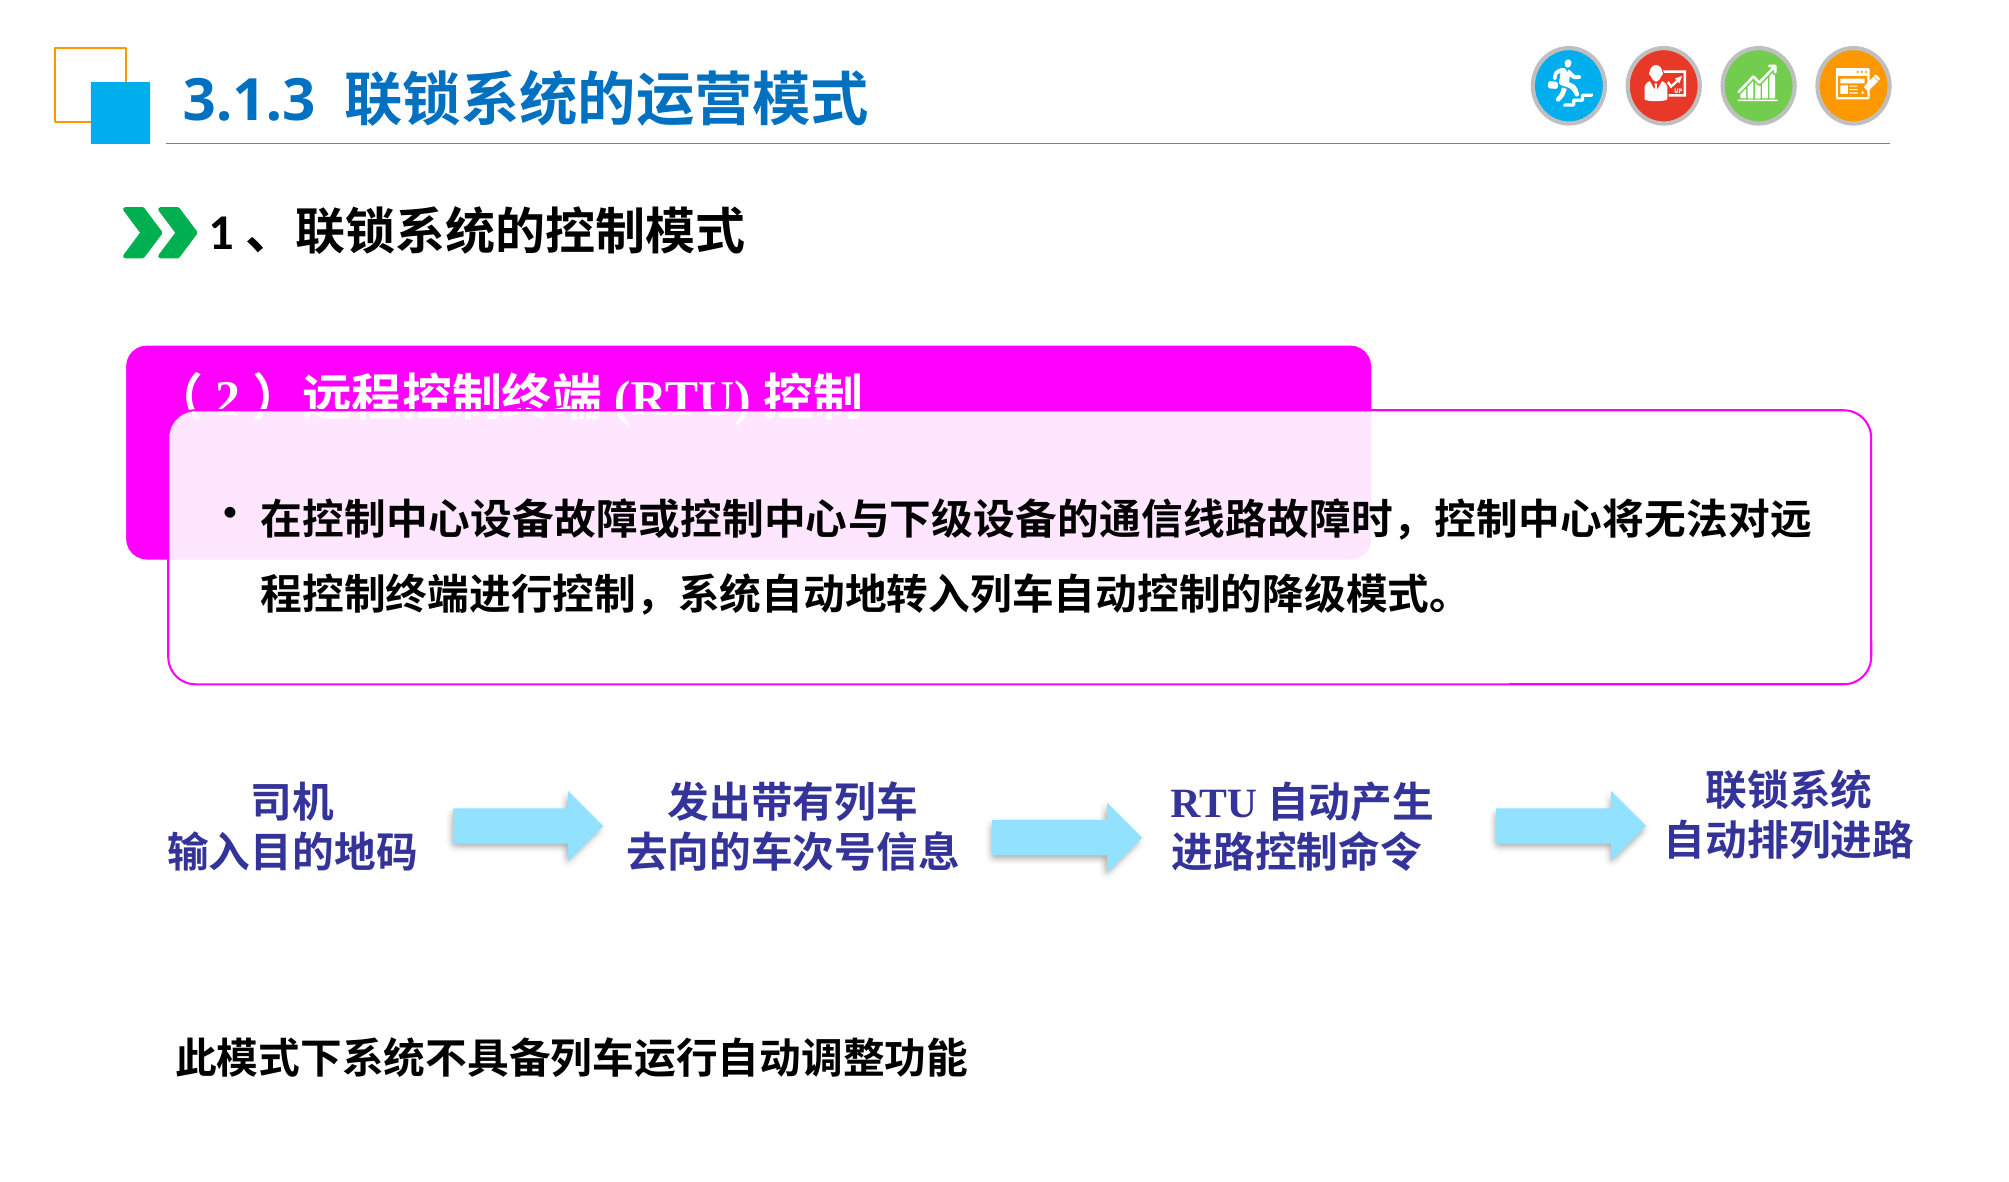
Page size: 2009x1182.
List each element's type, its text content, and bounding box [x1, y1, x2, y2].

text_box [990, 800, 1109, 875]
text_box 3.1.3 联锁系统的运营模式 [162, 51, 890, 142]
text_box 联锁系统 自动排列进路 [1636, 756, 1942, 872]
text_box [451, 788, 605, 864]
text_box 此模式下系统不具备列车运行自动调整功能 [160, 1024, 1087, 1090]
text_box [124, 191, 759, 269]
text_box [1494, 788, 1636, 864]
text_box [124, 344, 1872, 685]
text_box 发出带有列车 去向的车次号信息 [605, 768, 981, 883]
text_box 司机 输入目的地码 [136, 768, 449, 883]
text_box RTU自动产生 进路控制命令 [1109, 768, 1485, 883]
